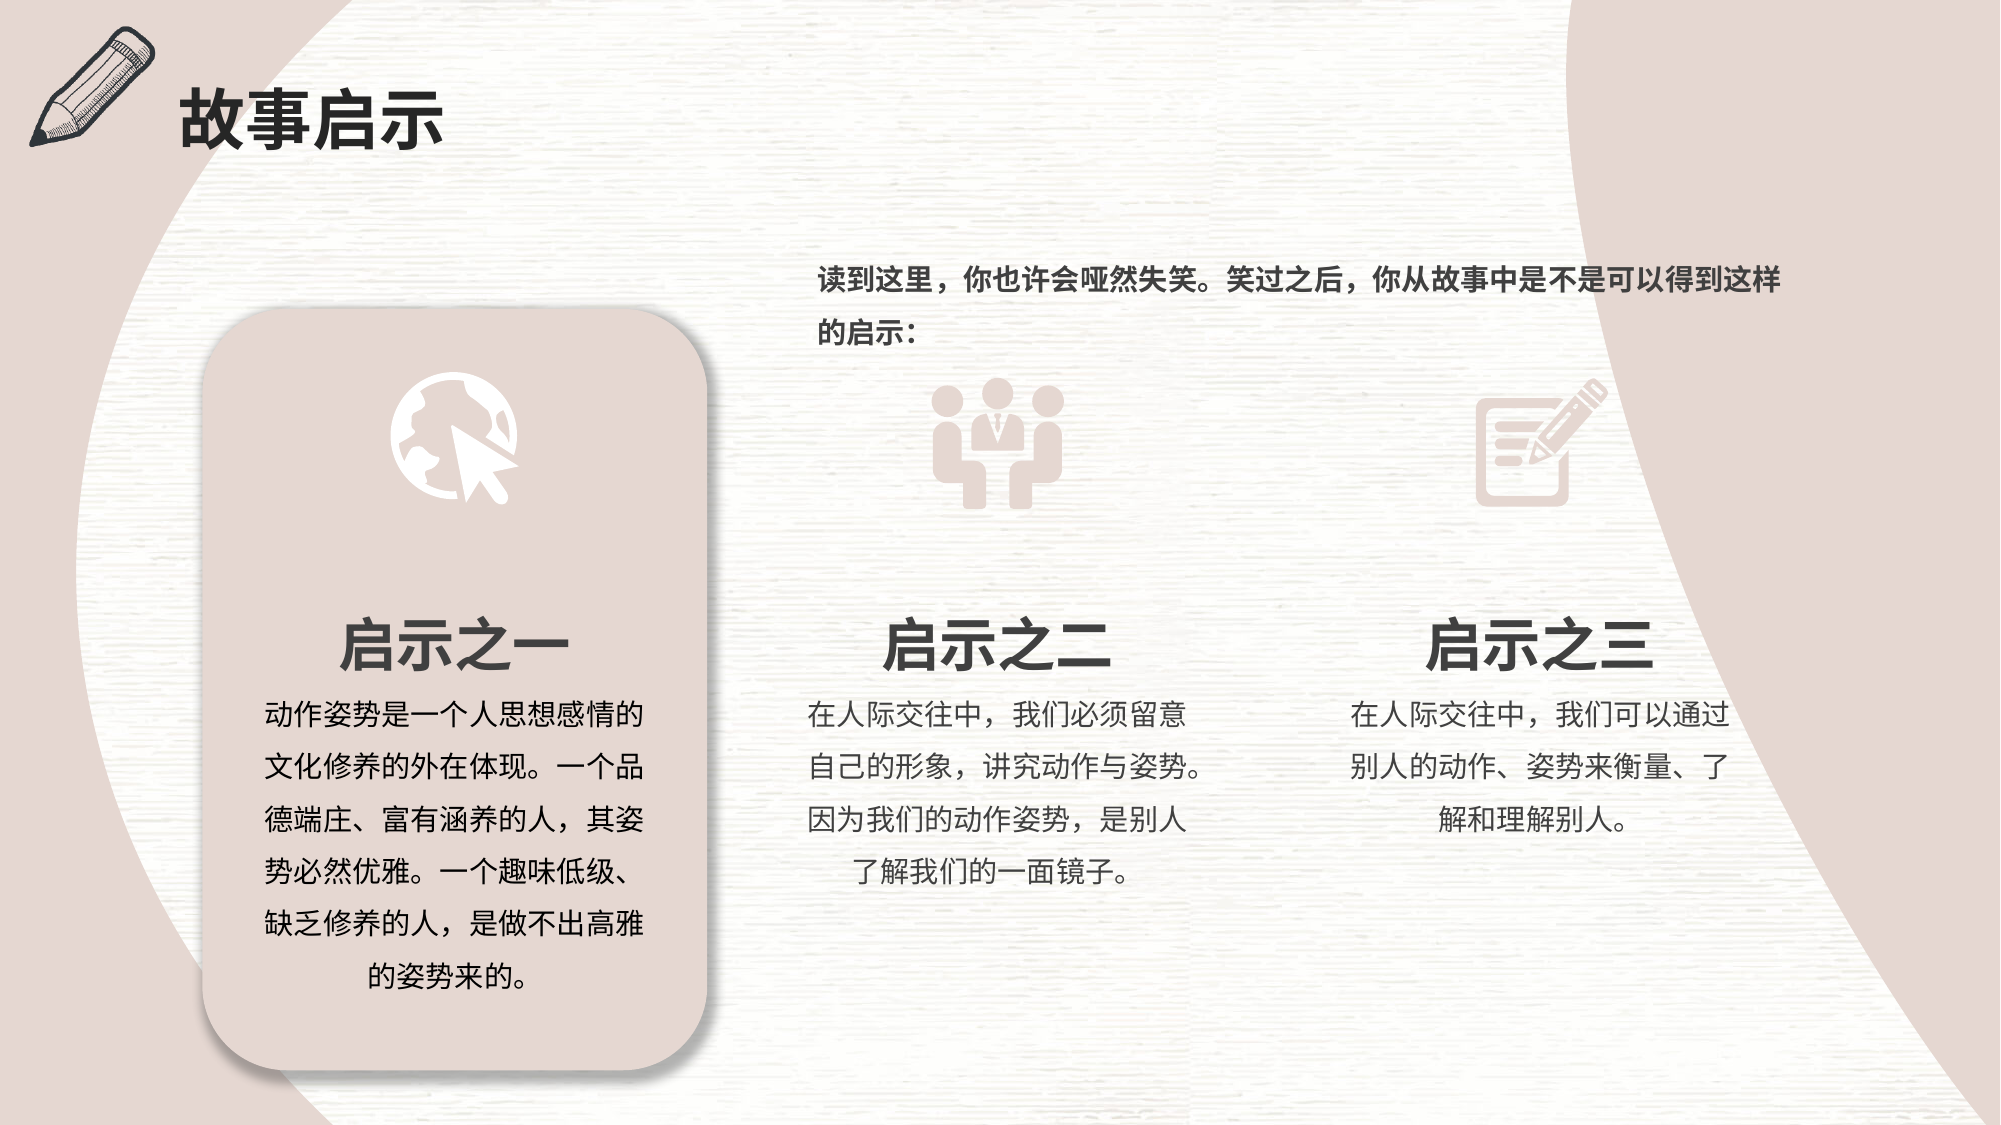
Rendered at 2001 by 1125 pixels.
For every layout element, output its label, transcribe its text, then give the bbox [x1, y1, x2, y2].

picture [14, 16, 165, 167]
text_box 读到这里，你也许会哑然失笑。笑过之后，你从故事中是不是可以得到这样的启示： [802, 236, 1803, 357]
picture [292, 738, 1985, 1125]
text_box 故事启示 [165, 70, 944, 165]
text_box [202, 308, 1748, 1071]
picture [77, 0, 1582, 969]
